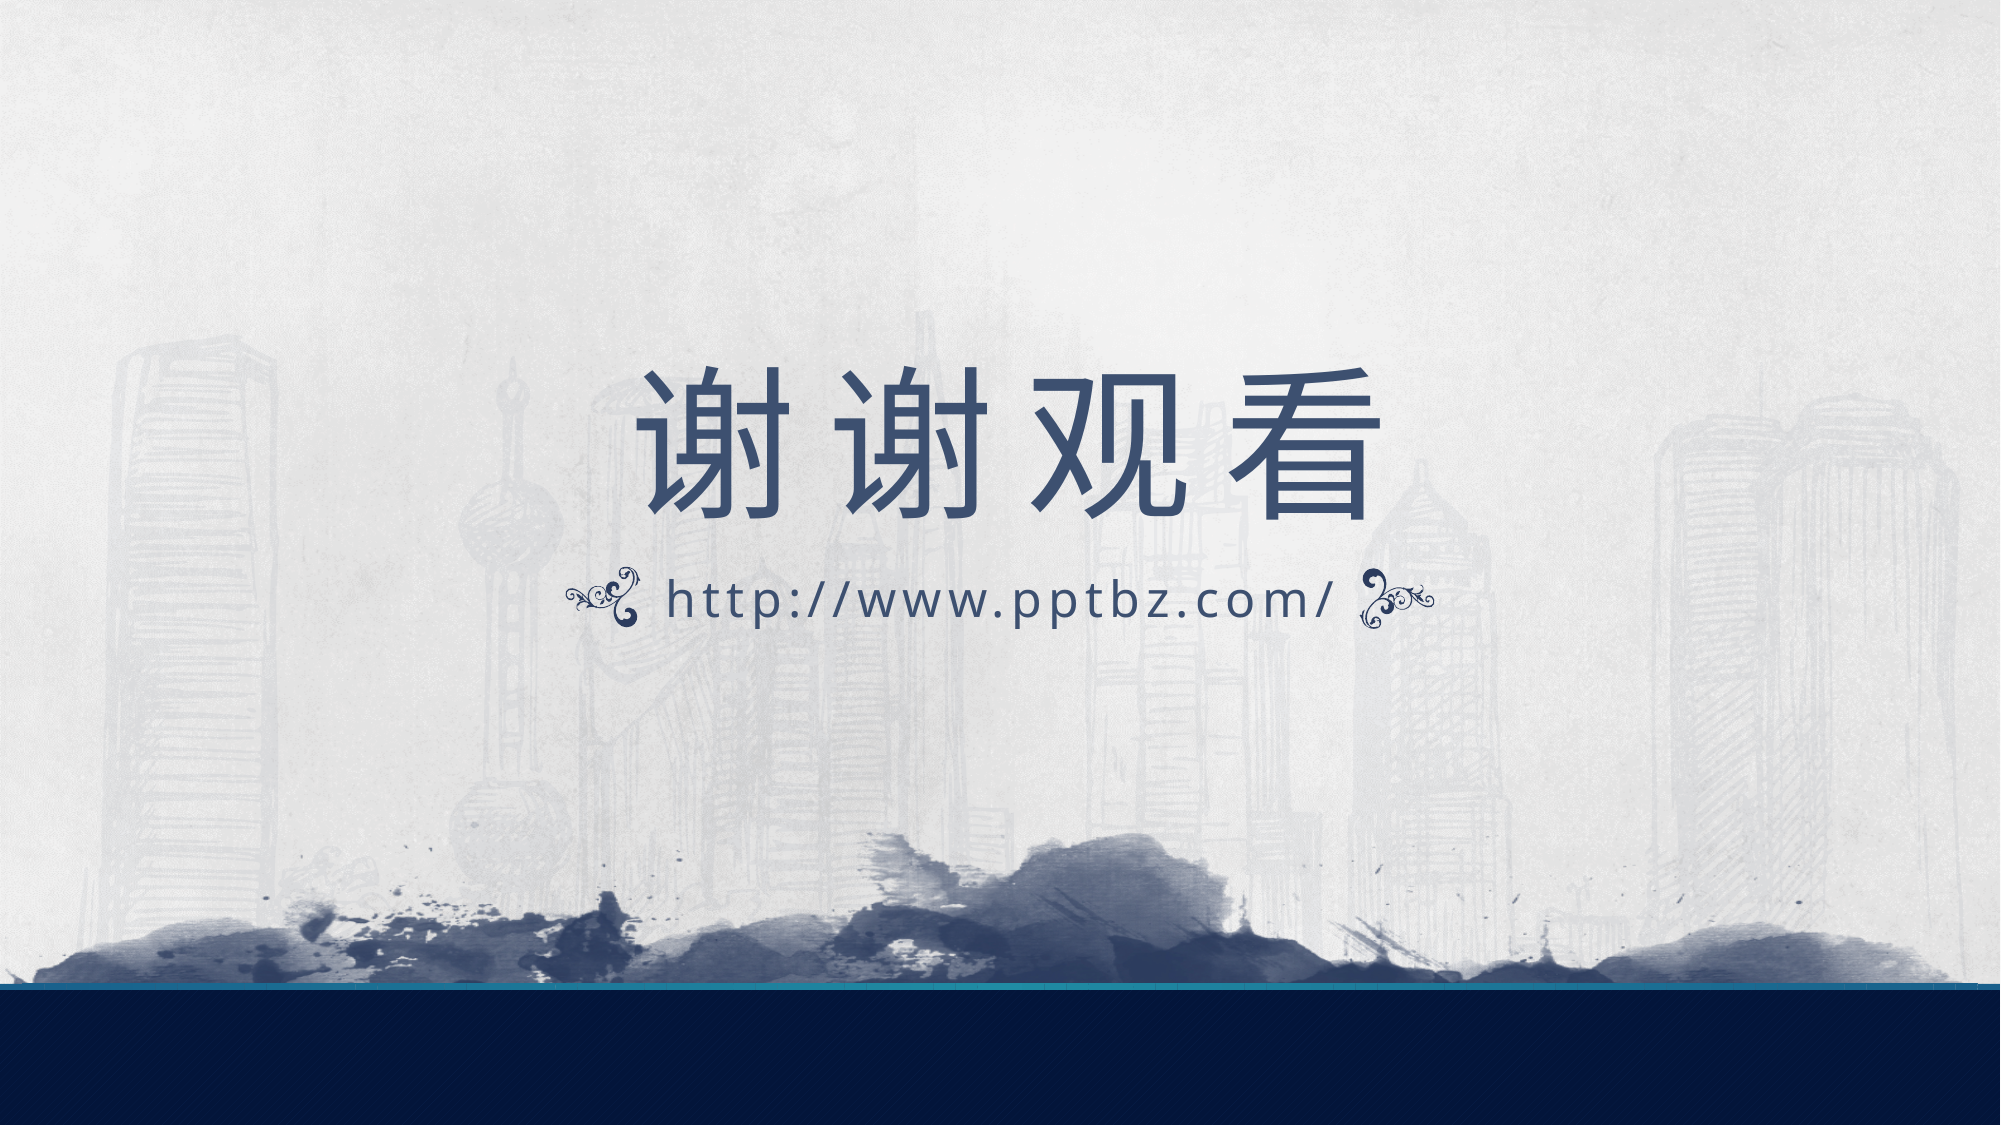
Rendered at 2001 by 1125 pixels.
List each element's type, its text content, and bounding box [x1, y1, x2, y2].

picture [5, 760, 1993, 983]
text_box [565, 566, 641, 628]
text_box 谢谢观看 [614, 332, 1406, 547]
text_box http://www.pptbz.com/ [650, 560, 1350, 636]
text_box [1359, 568, 1435, 629]
